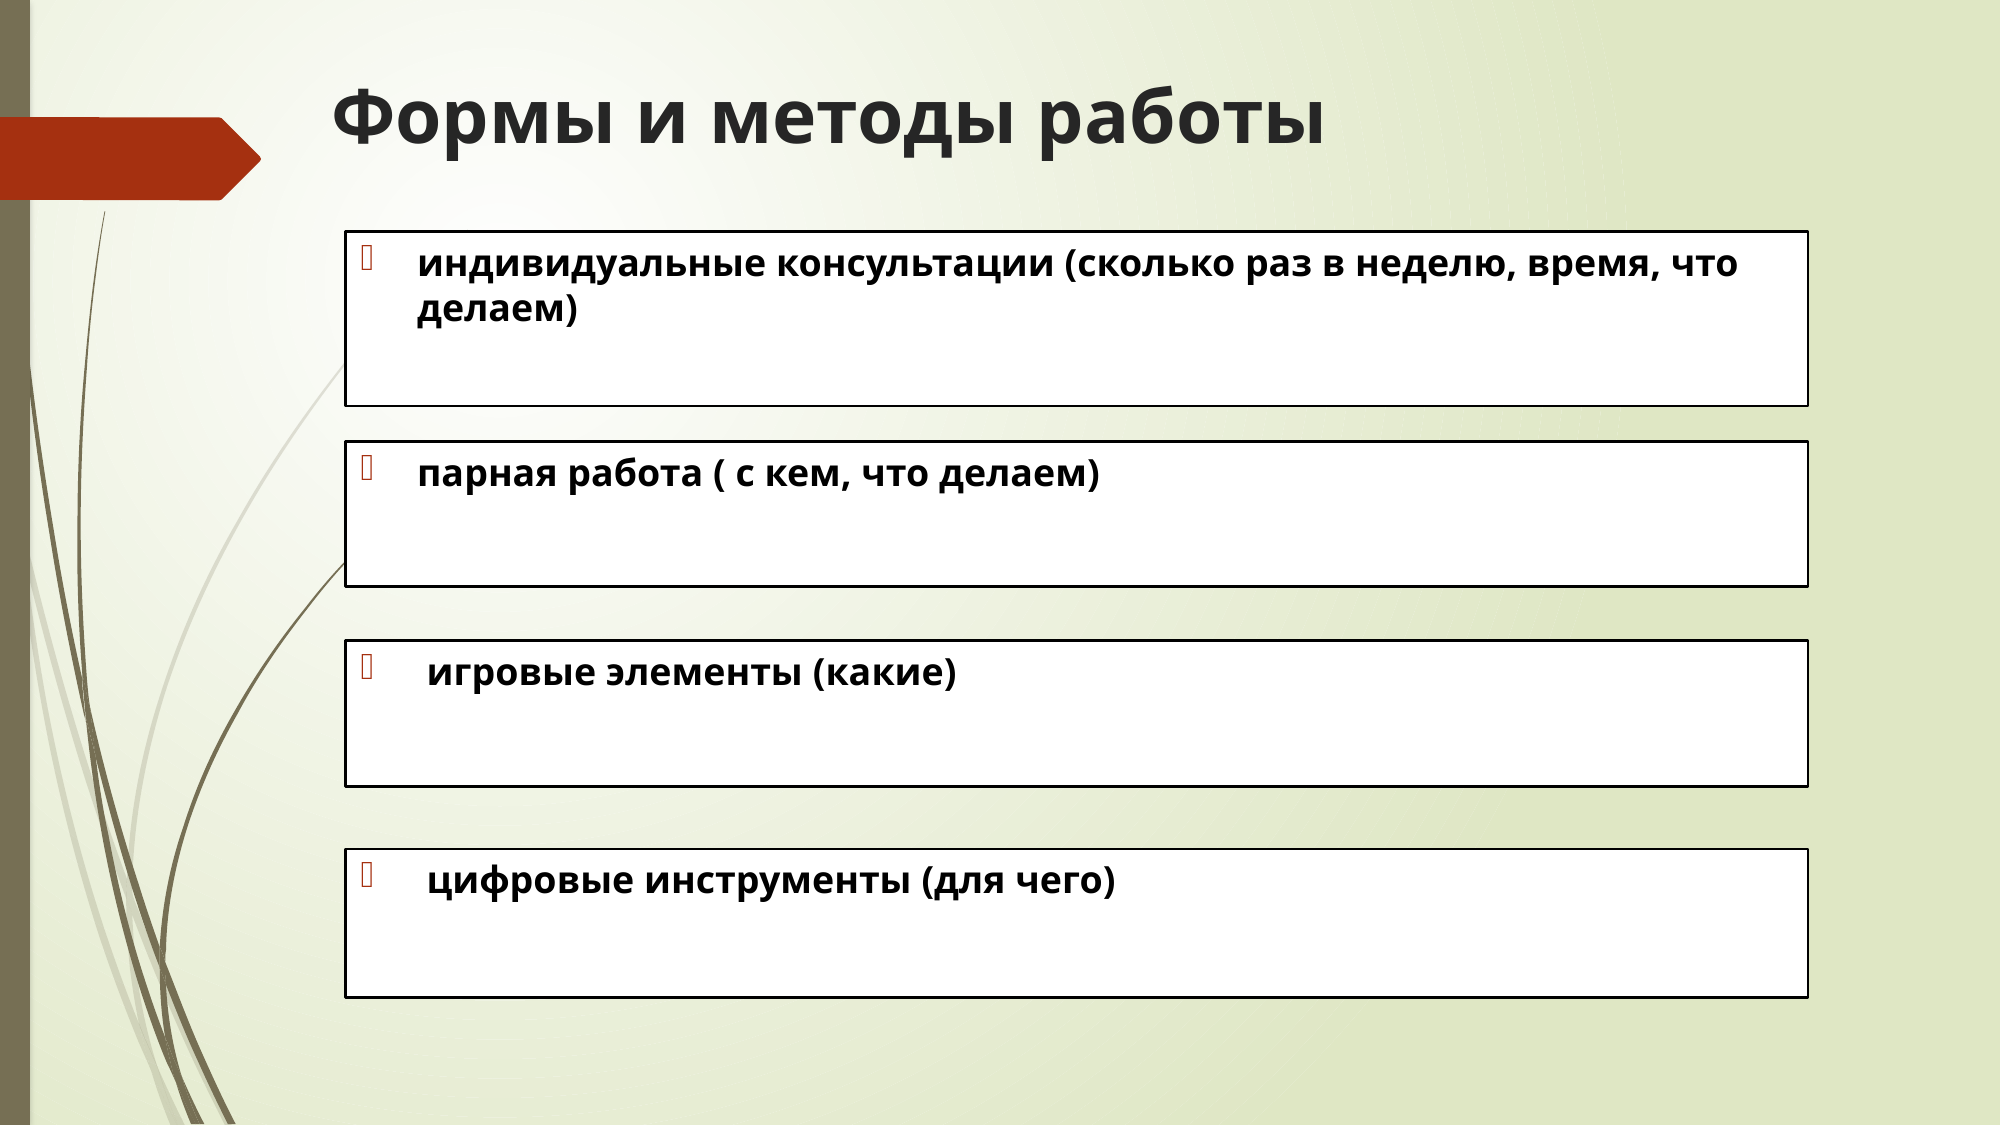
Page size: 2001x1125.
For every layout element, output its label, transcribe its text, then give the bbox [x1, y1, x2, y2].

text_box парная работа ( с кем, что делаем) [344, 440, 1809, 588]
text_box игровые элементы (какие) [344, 639, 1809, 788]
title Формы и методы работы [316, 60, 1884, 272]
text_box цифровые инструменты (для чего) [344, 848, 1809, 999]
list индивидуальные консультации (сколько раз в неделю, время, что делаем) [344, 230, 1809, 407]
